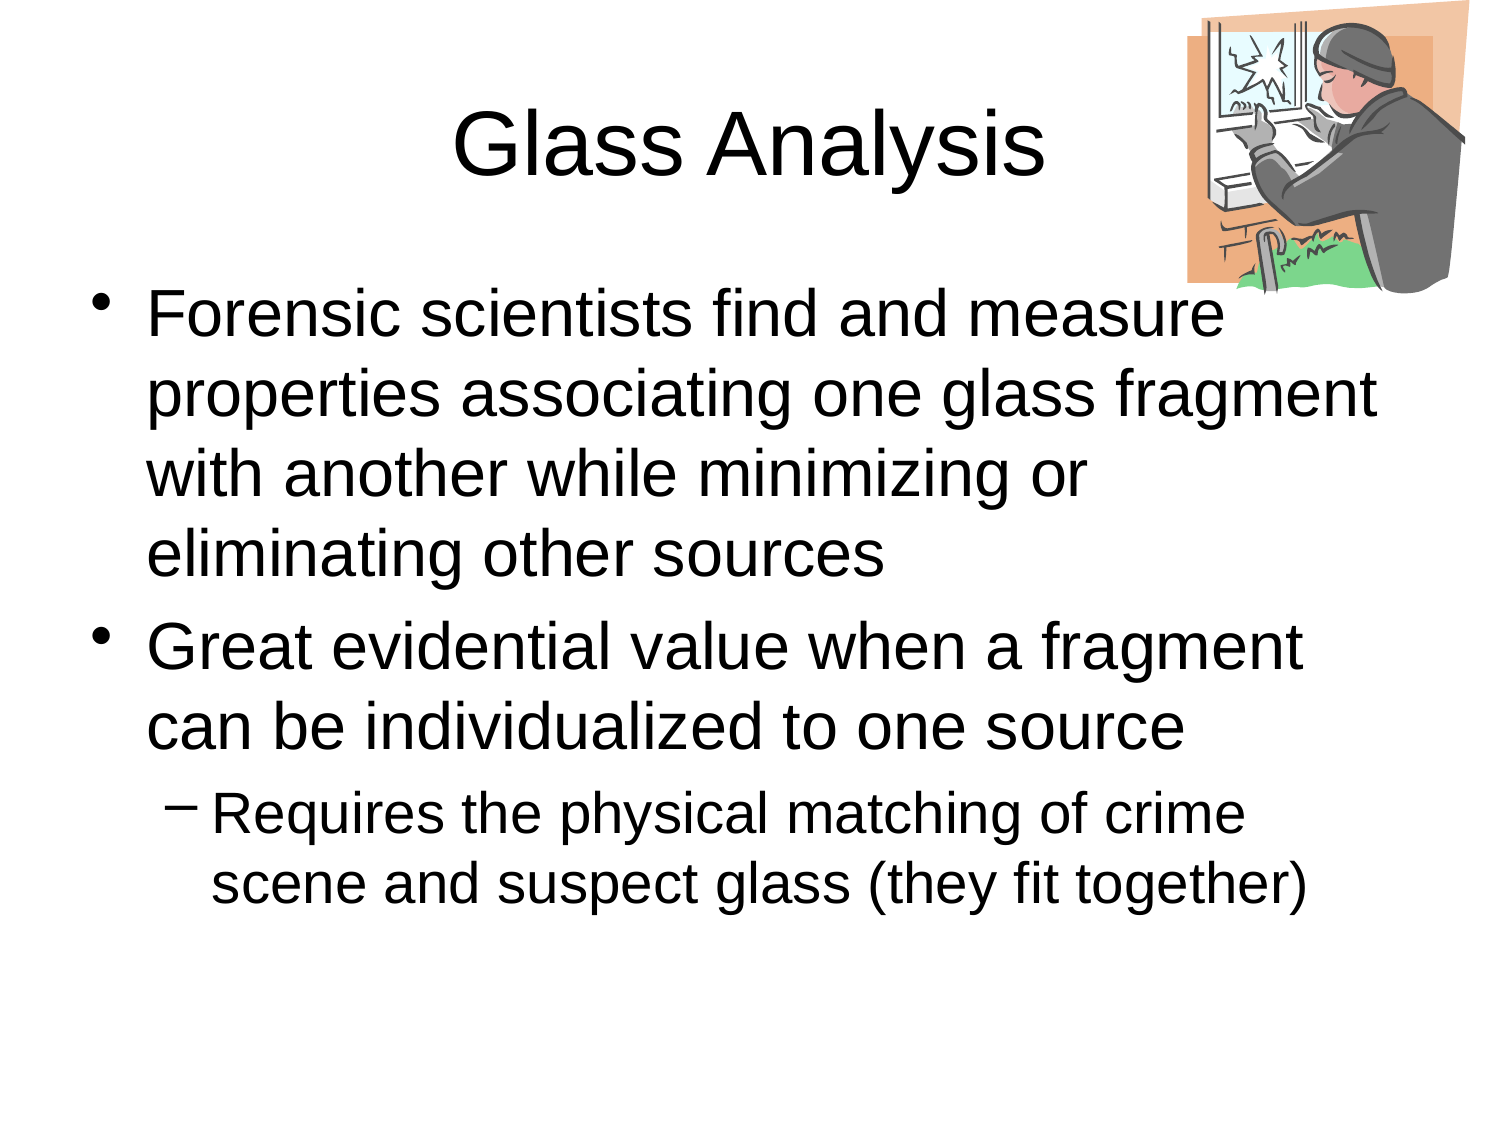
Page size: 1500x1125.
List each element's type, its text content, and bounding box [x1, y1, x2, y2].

picture [1187, 0, 1470, 295]
list Forensic scientists find and measure properties associating one glass fragment with another while minimizing or eliminating other sources Great evidential value when a fragment can be individualized to one source Requires the physical matching of crime scene and suspect glass (they fit together) [75, 262, 1425, 1005]
title Glass Analysis [75, 45, 1187, 233]
